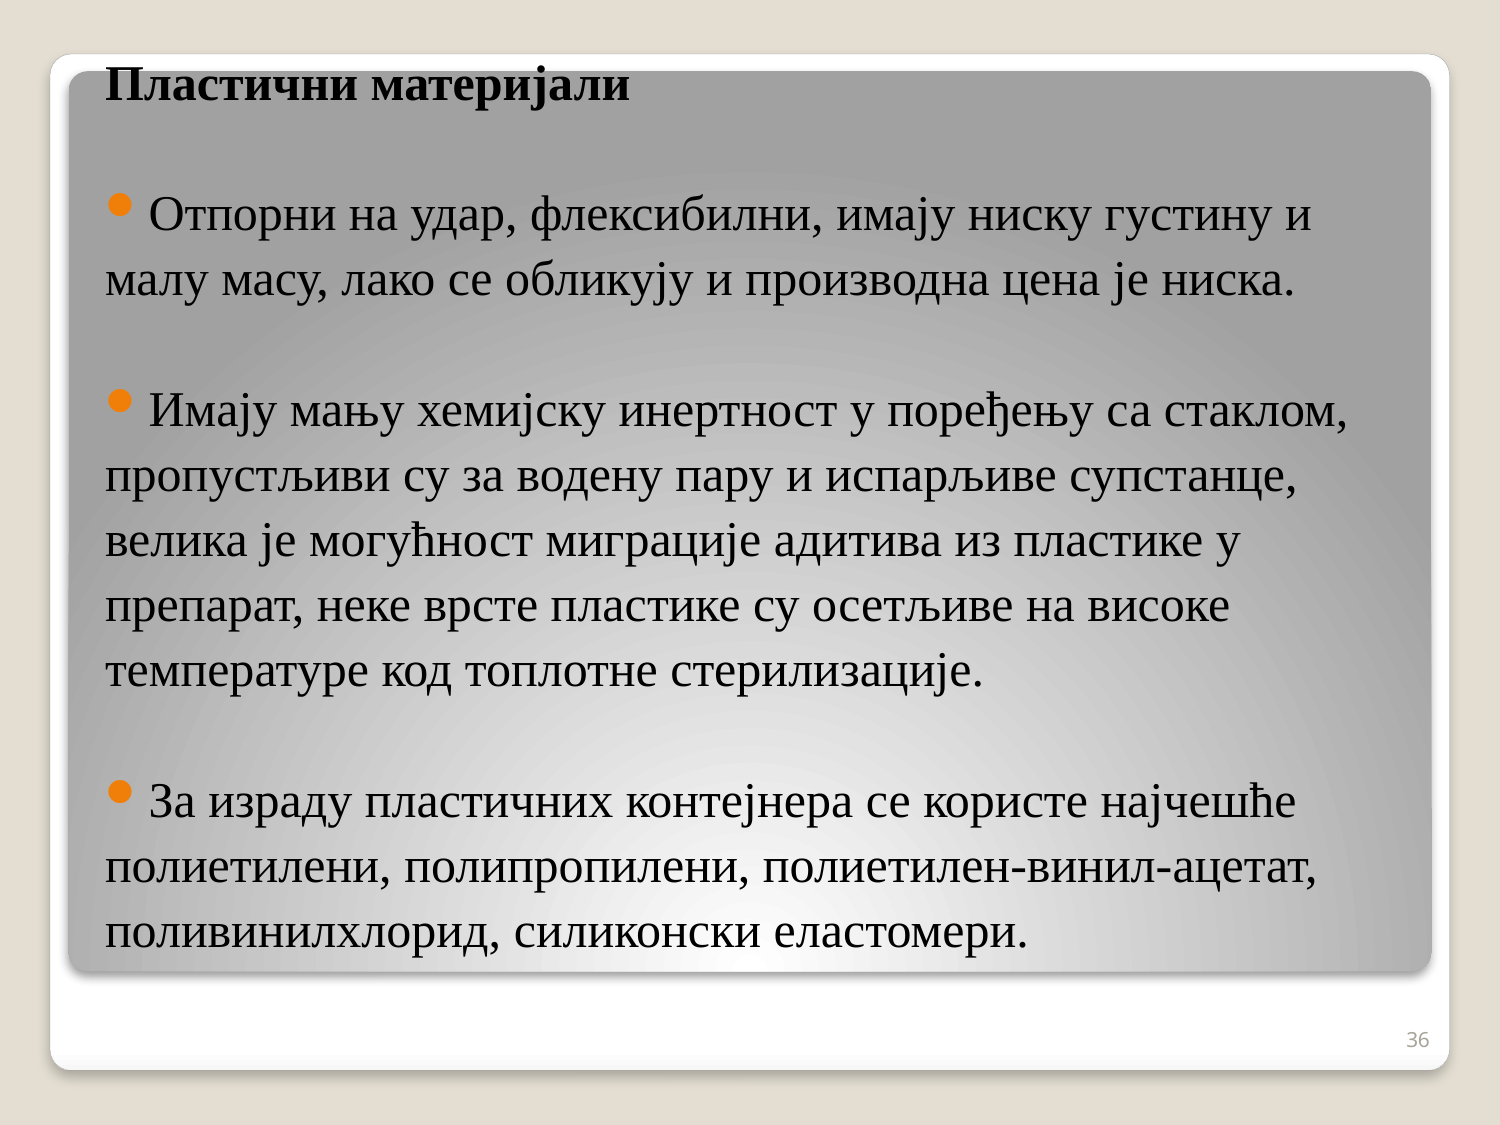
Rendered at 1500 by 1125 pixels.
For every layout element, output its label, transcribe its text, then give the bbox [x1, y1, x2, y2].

list Пластични материјали Отпорни на удар, флексибилни, имају ниску густину и малу масу, лако се обликују и производна цена је ниска. Имају мању хемијску инертност у поређењу са стаклом, пропустљиви су за водену пару и испарљиве супстанце, велика је могућност миграције адитива из пластике у препарат, неке врсте пластике су осетљиве на високе температуре код топлотне стерилизације. За израду пластичних контејнера се користе најчешће полиетилени, полипропилени, полиетилен-винил-ацетат, поливинилхлорид, силиконски еластомери. [75, 35, 1425, 986]
slide_number 36 [1369, 1002, 1445, 1063]
